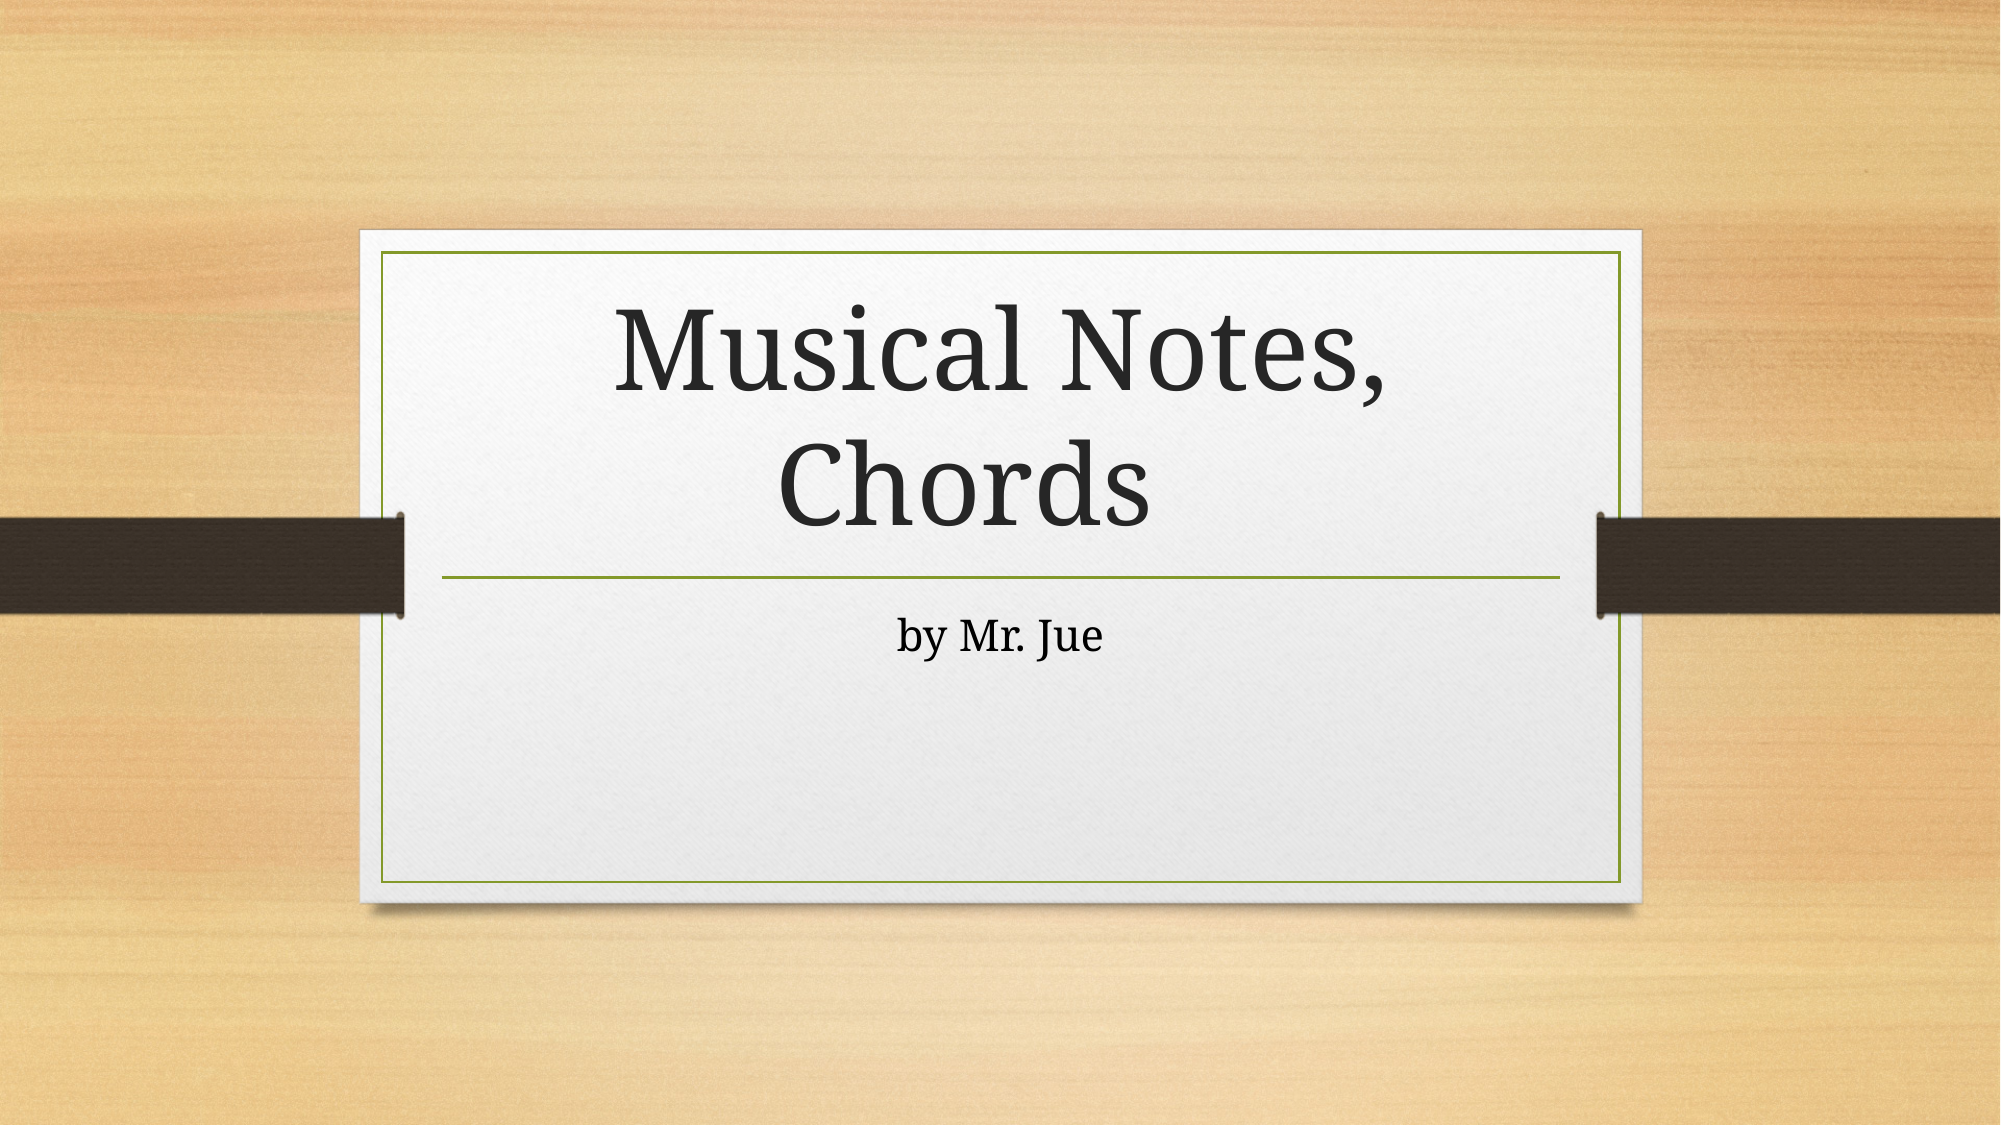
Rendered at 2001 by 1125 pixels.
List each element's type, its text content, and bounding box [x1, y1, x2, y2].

subtitle by Mr. Jue [441, 600, 1560, 817]
title Musical Notes, Chords [441, 306, 1560, 556]
picture [0, 0, 2001, 1125]
